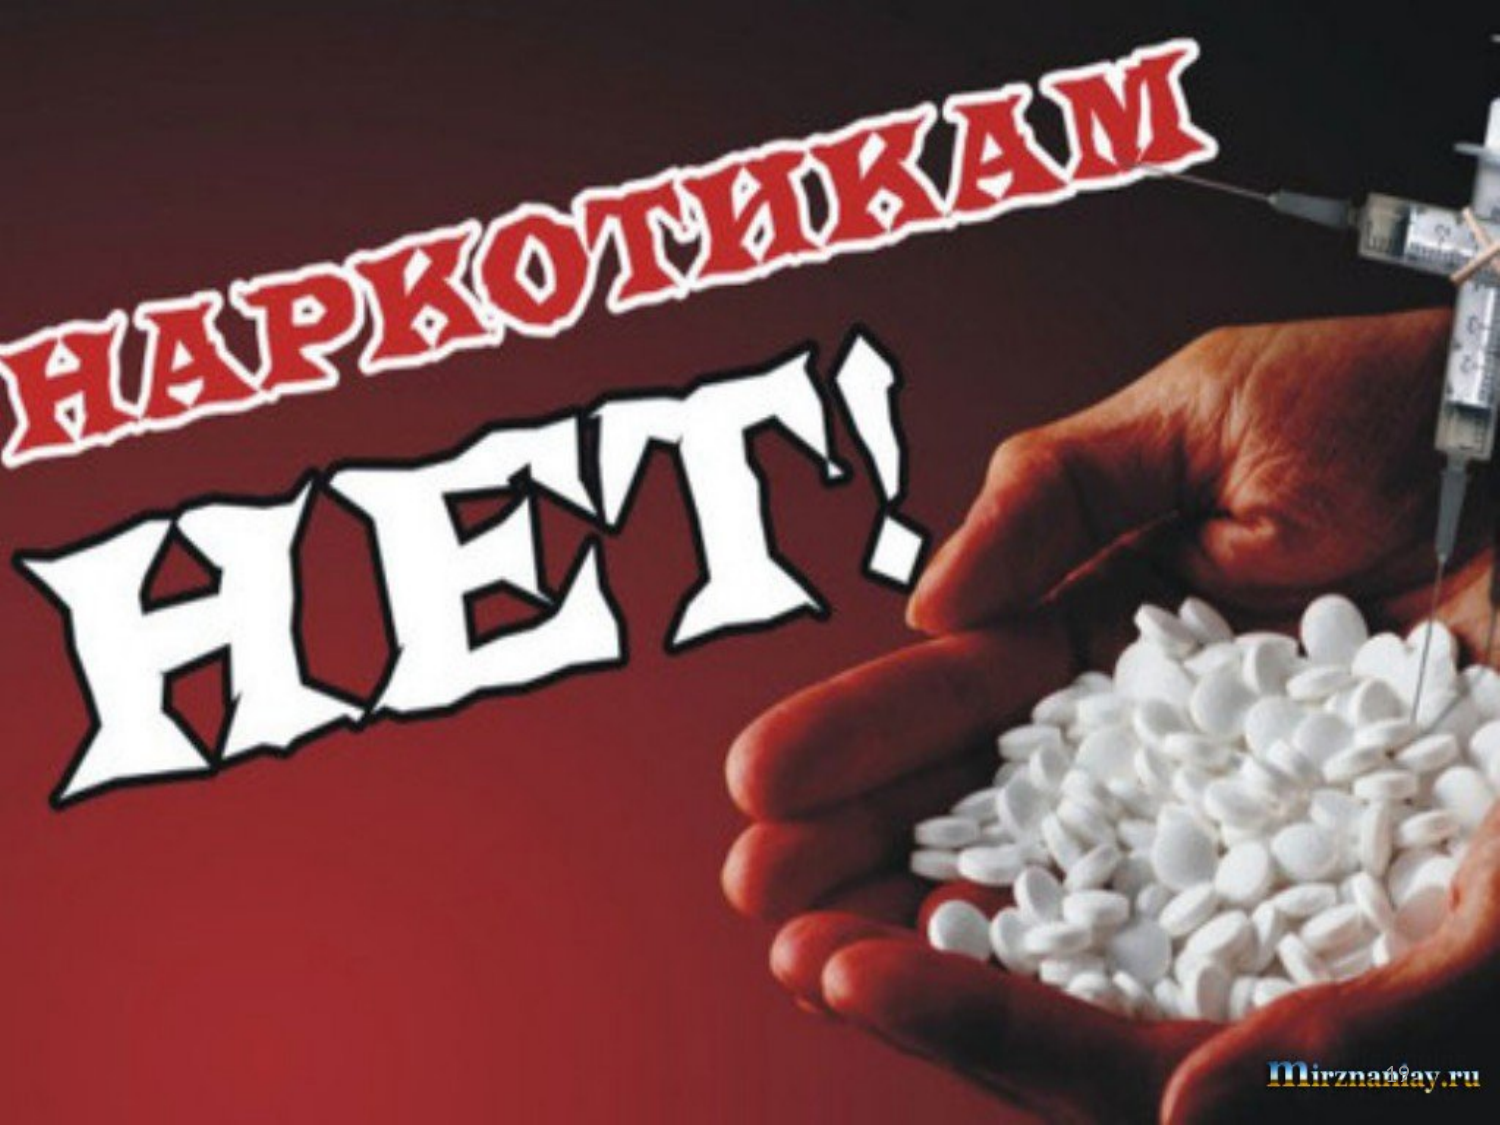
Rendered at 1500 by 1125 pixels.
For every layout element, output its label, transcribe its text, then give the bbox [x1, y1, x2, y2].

picture [0, 0, 1500, 1125]
slide_number 19 [1074, 1042, 1425, 1103]
